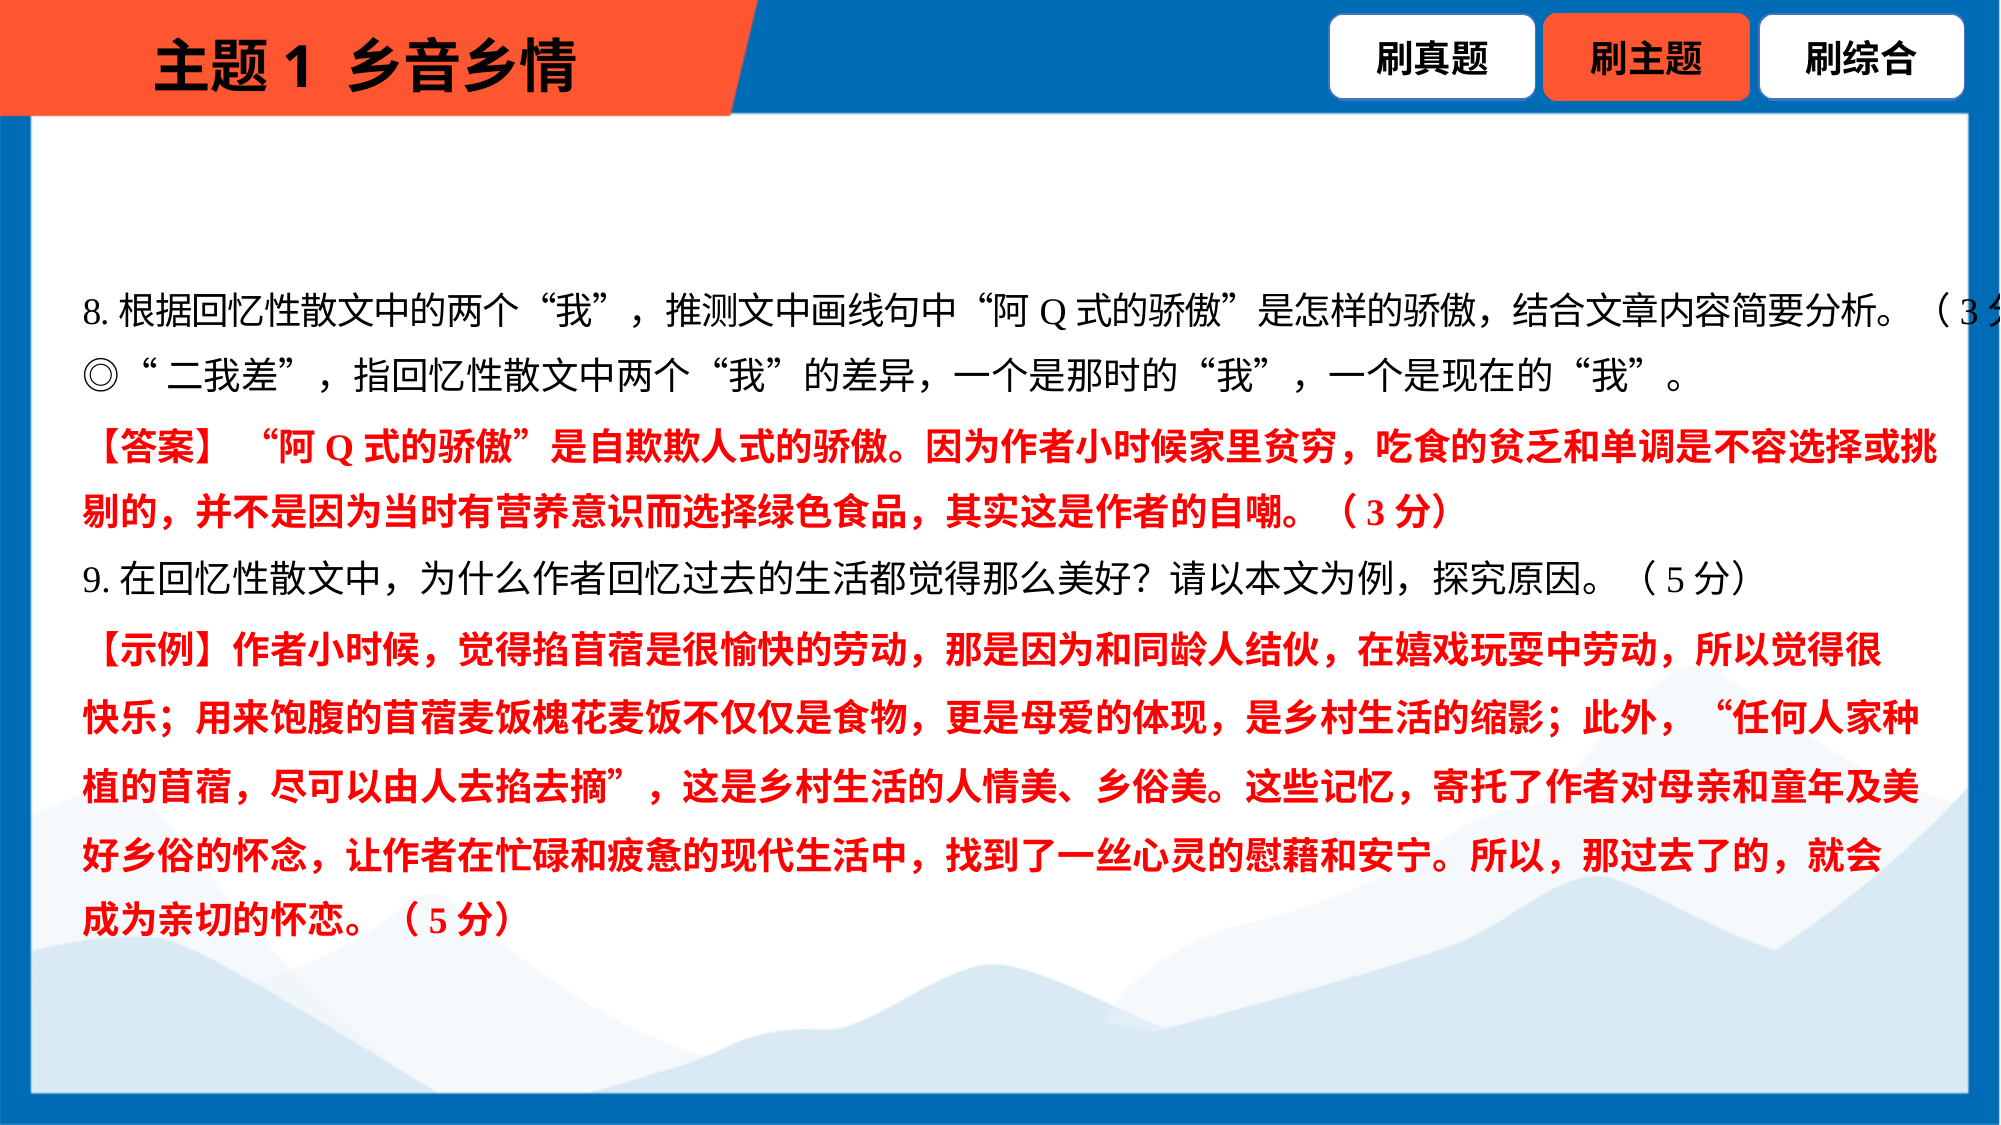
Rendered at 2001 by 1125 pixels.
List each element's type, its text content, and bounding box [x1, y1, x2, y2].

text_box 【示例】作者小时候，觉得掐苜蓿是很愉快的劳动，那是因为和同龄人结伙，在嬉戏玩耍中劳动，所以觉得很 快乐；用来饱腹的苜蓿麦饭槐花麦饭不仅仅是食物，更是母爱的体现，是乡村生活的缩影；此外，“任何人家种 植的苜蓿，尽可以由人去掐去摘”，这是乡村生活的人情美、乡俗美。这些记忆，寄托了作者对母亲和童年及美 好乡俗的怀念，让作者在忙碌和疲惫的现代生活中，找到了一丝心灵的慰藉和安宁。所以，那过去了的，就会 成为亲切的怀恋。（5分） [82, 601, 1917, 935]
picture [0, 0, 2000, 1125]
text_box 8.根据回忆性散文中的两个“我”，推测文中画线句中“阿Q式的骄傲”是怎样的骄傲，结合文章内容简要分析。（3分） ◎“二我差”，指回忆性散文中两个“我”的差异，一个是那时的“我”，一个是现在的“我”。 [82, 263, 1917, 390]
text_box 【答案】 “阿Q式的骄傲”是自欺欺人式的骄傲。因为作者小时候家里贫穷，吃食的贫乏和单调是不容选择或挑 剔的，并不是因为当时有营养意识而选择绿色食品，其实这是作者的自嘲。（3分） [82, 399, 1917, 527]
text_box 9.在回忆性散文中，为什么作者回忆过去的生活都觉得那么美好？请以本文为例，探究原因。（5分） [82, 534, 1917, 594]
